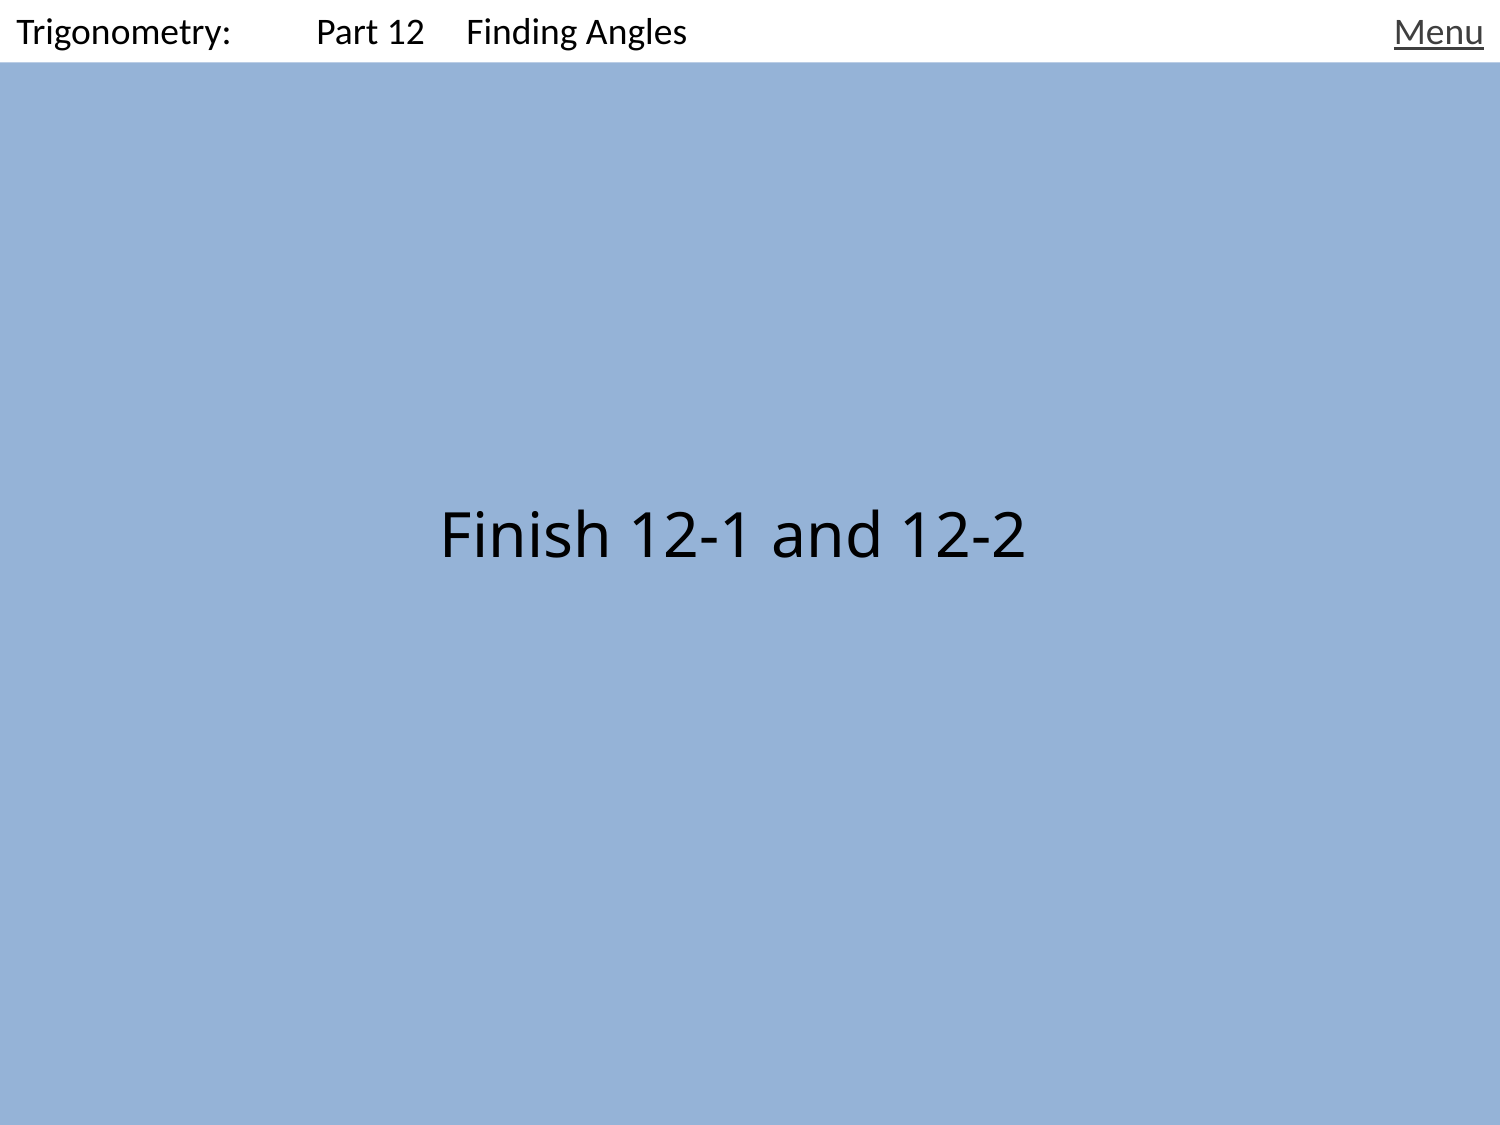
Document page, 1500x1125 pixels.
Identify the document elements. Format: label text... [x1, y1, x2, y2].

text_box Menu [1379, 0, 1500, 60]
text_box Finish 12-1 and 12-2 [425, 487, 1150, 578]
text_box Trigonometry: Part 12 Finding Angles [1, 0, 703, 60]
text_box [0, 0, 1500, 64]
